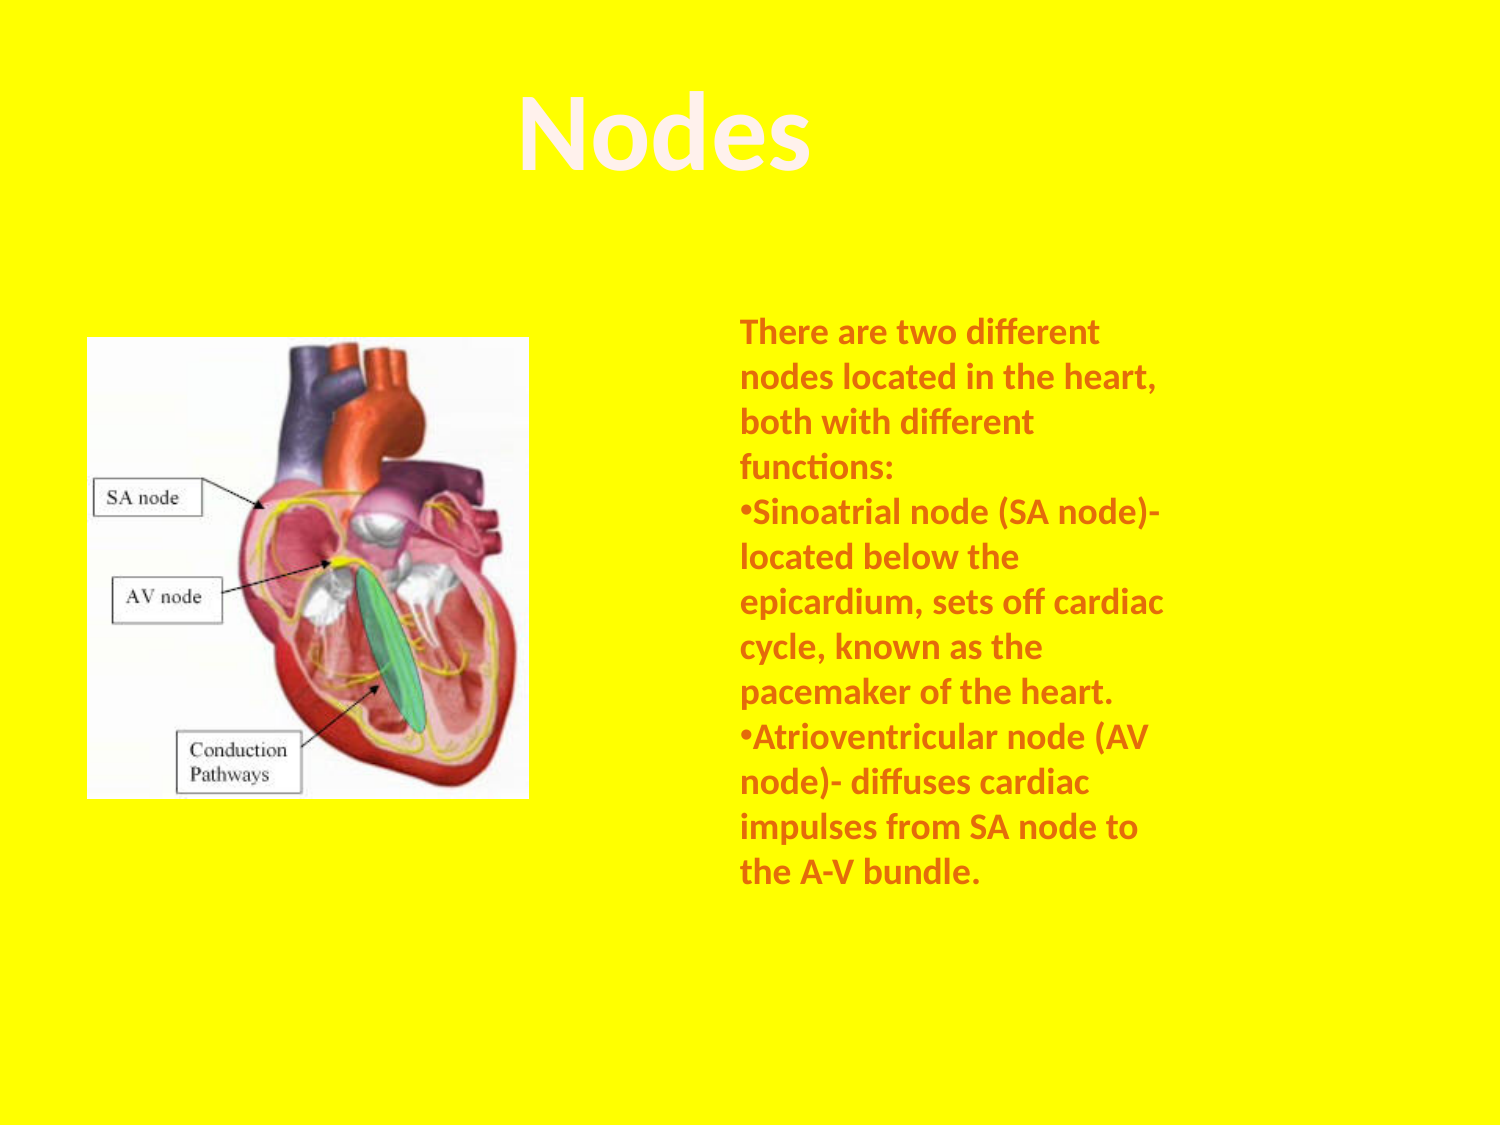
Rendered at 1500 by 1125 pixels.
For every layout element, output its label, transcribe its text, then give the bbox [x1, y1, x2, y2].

picture [87, 337, 529, 799]
text_box There are two different nodes located in the heart, both with different functions: Sinoatrial node (SA node)- located below the epicardium, sets off cardiac cycle, known as the pacemaker of the heart. Atrioventricular node (AV node)- diffuses cardiac impulses from SA node to the A-V bundle. [725, 299, 1213, 900]
text_box Nodes [501, 49, 829, 200]
